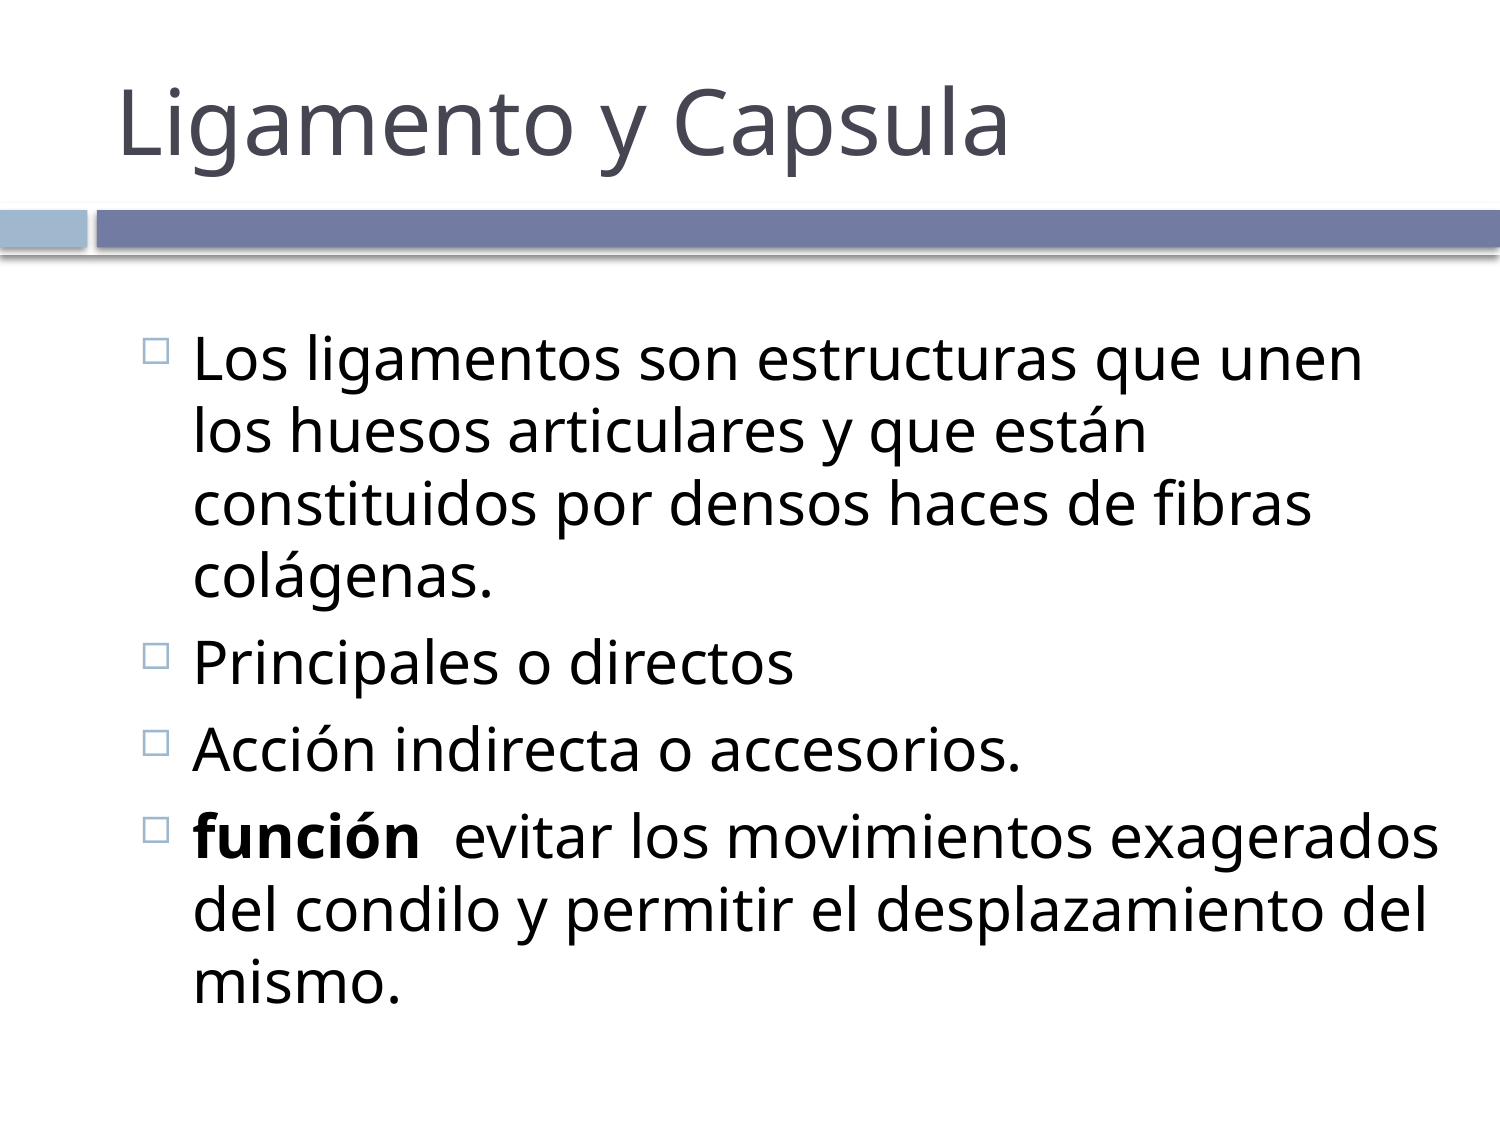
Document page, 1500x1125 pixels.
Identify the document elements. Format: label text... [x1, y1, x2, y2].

list Los ligamentos son estructuras que unen los huesos articulares y que están constituidos por densos haces de fibras colágenas. Principales o directos Acción indirecta o accesorios. función evitar los movimientos exagerados del condilo y permitir el desplazamiento del mismo. [125, 312, 1475, 1075]
title Ligamento y Capsula [100, 37, 1438, 200]
